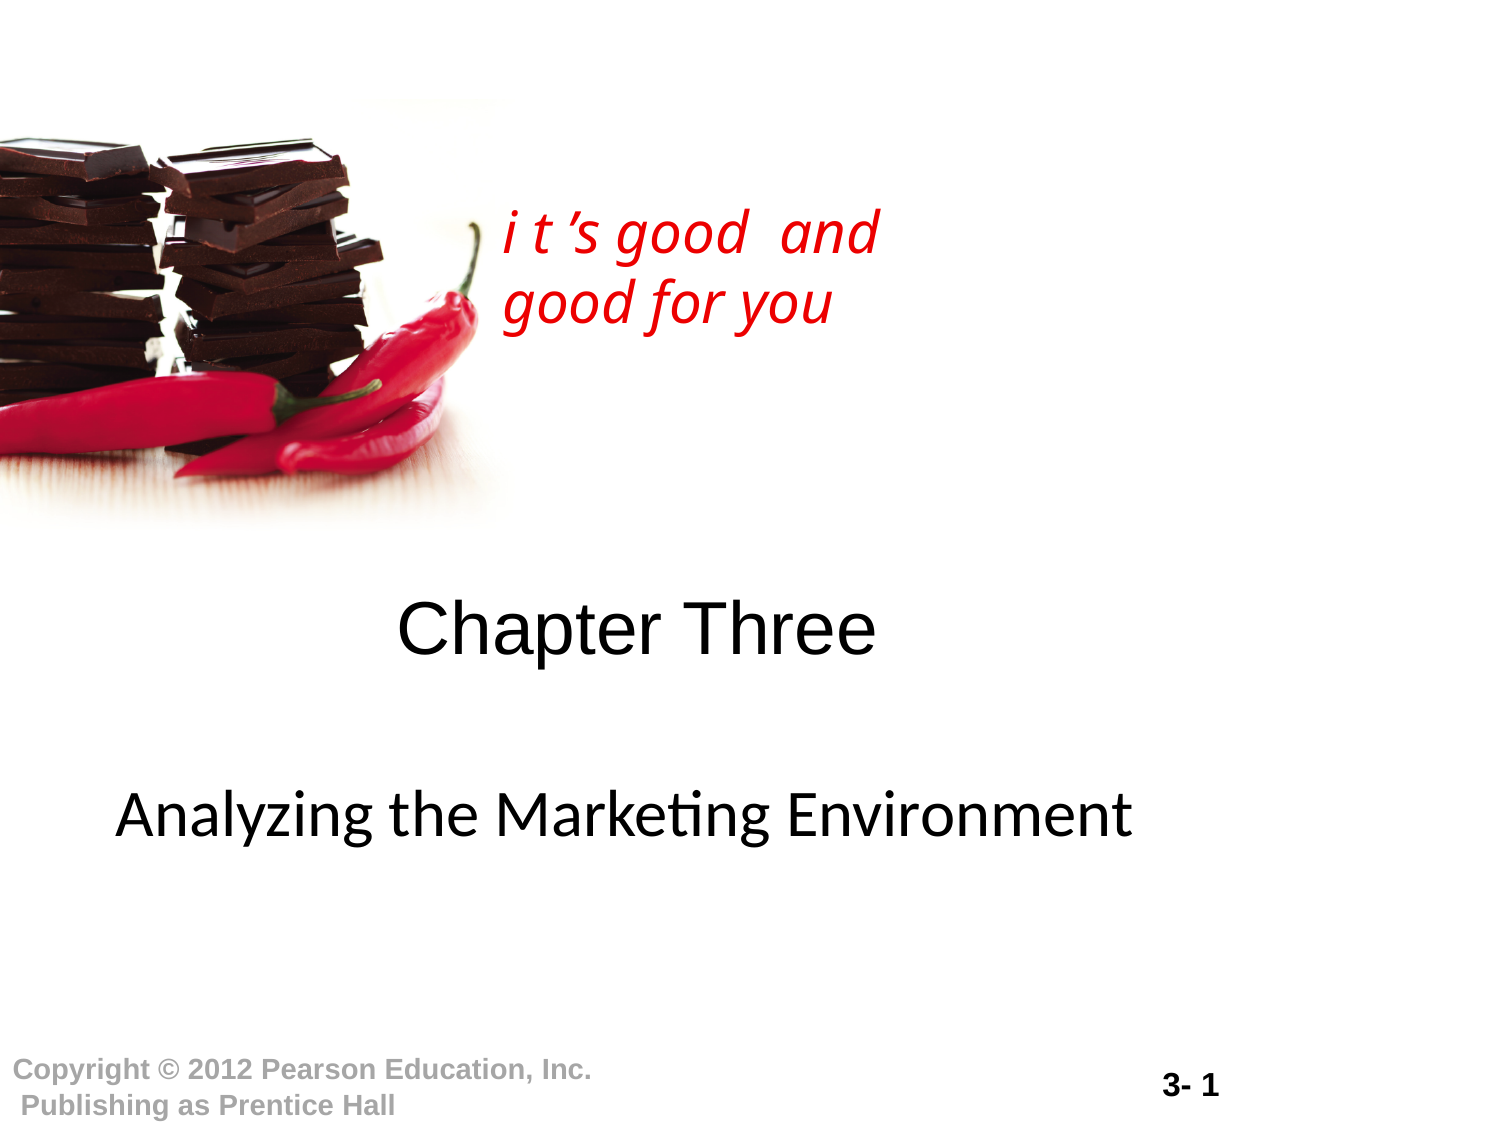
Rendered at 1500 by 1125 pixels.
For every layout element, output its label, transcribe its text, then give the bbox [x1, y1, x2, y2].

picture [510, 295, 525, 319]
subtitle Analyzing the Marketing Environment [99, 762, 1151, 1051]
title Chapter Three [49, 458, 1226, 701]
picture [0, 99, 525, 537]
